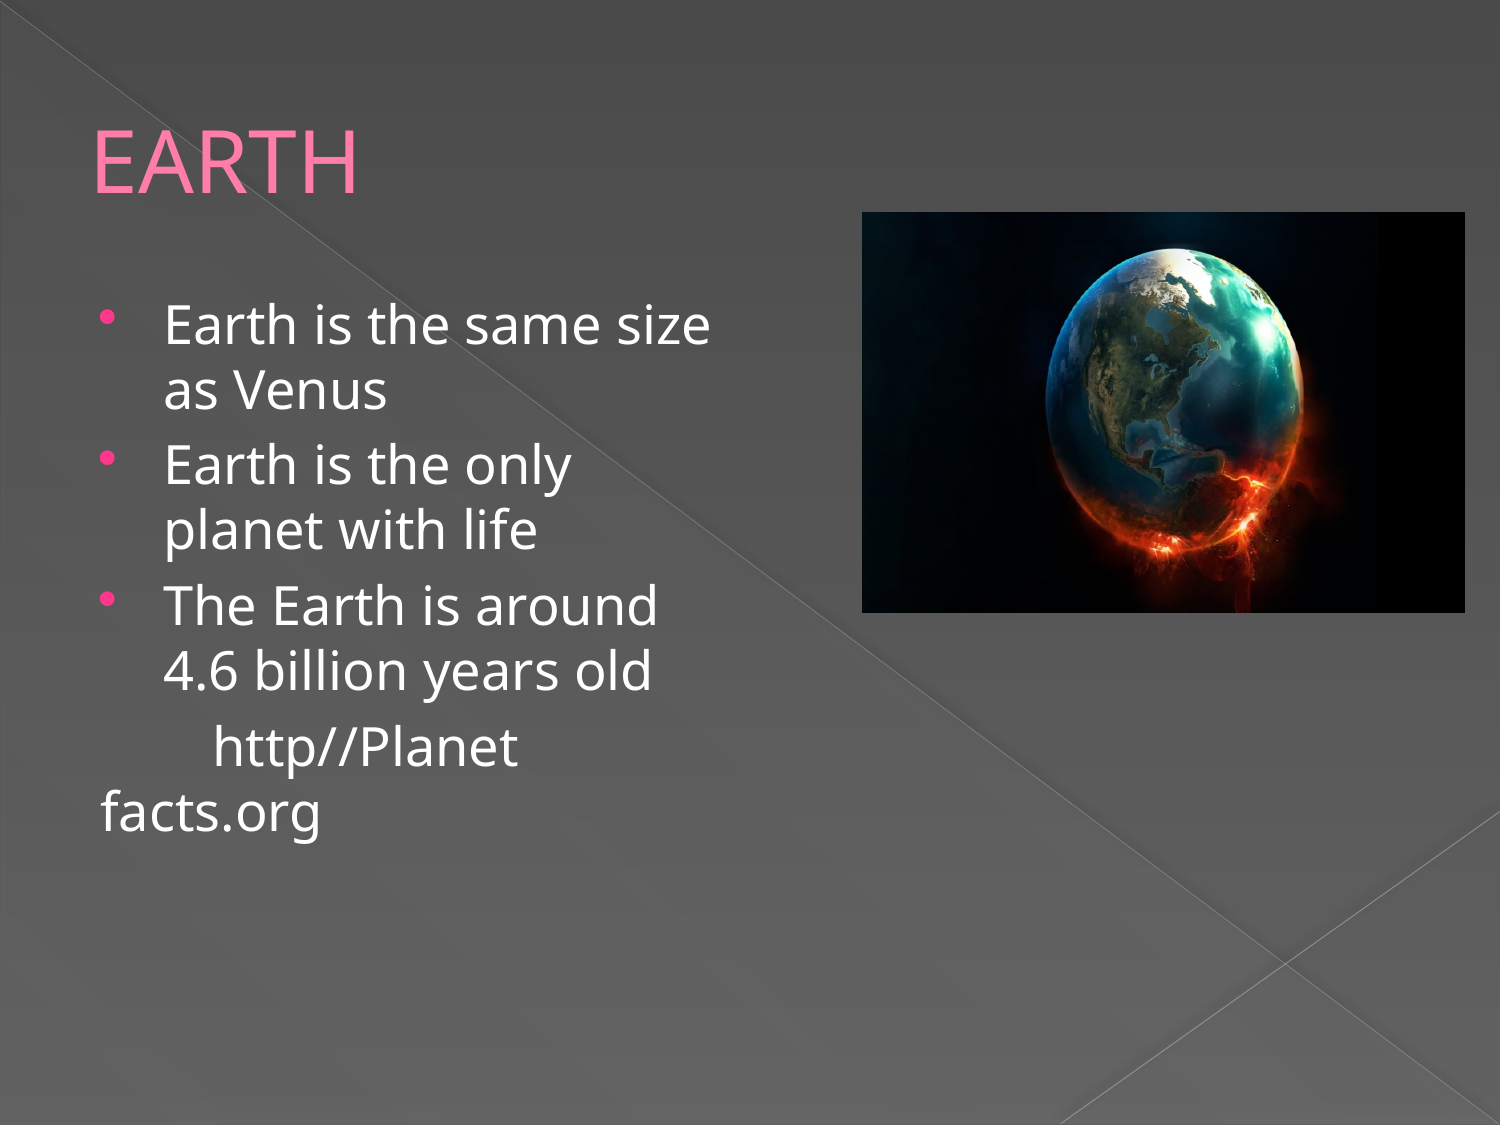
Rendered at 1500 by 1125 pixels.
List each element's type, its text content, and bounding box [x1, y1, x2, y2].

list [862, 212, 1465, 613]
list Earth is the same size as Venus Earth is the only planet with life The Earth is around 4.6 billion years old http//Planet facts.org [75, 282, 738, 1025]
title EARTH [75, 43, 1425, 274]
